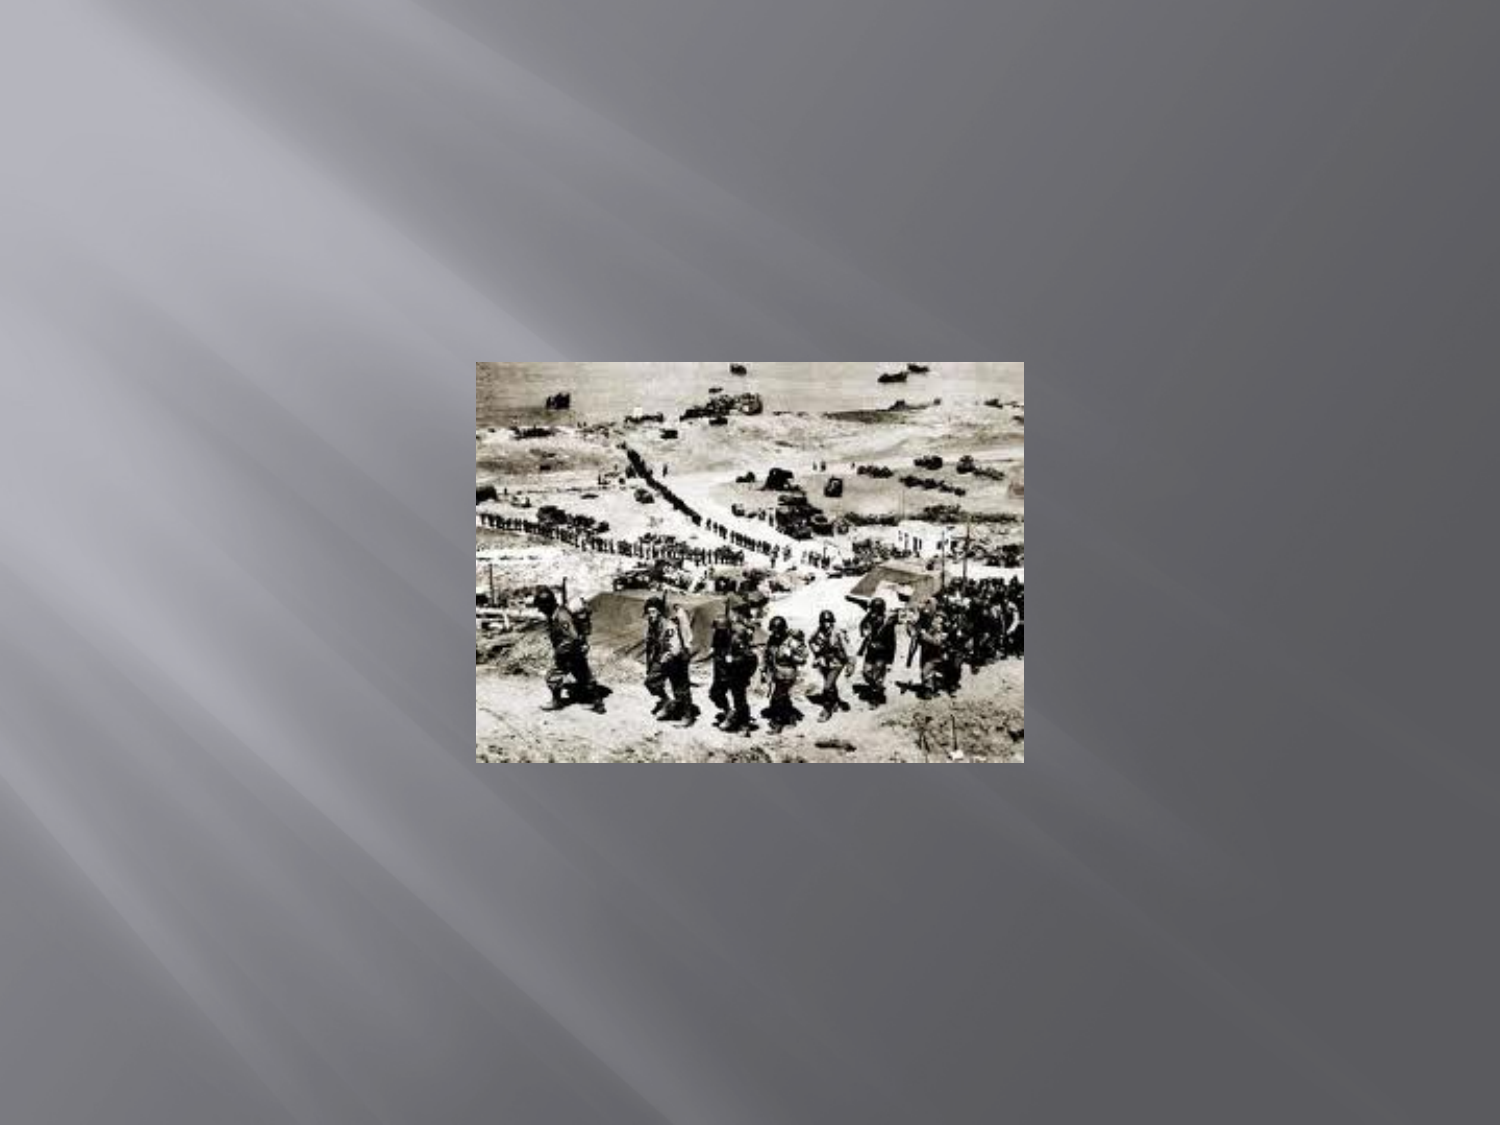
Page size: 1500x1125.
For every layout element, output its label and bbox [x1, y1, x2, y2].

picture [475, 362, 1025, 763]
